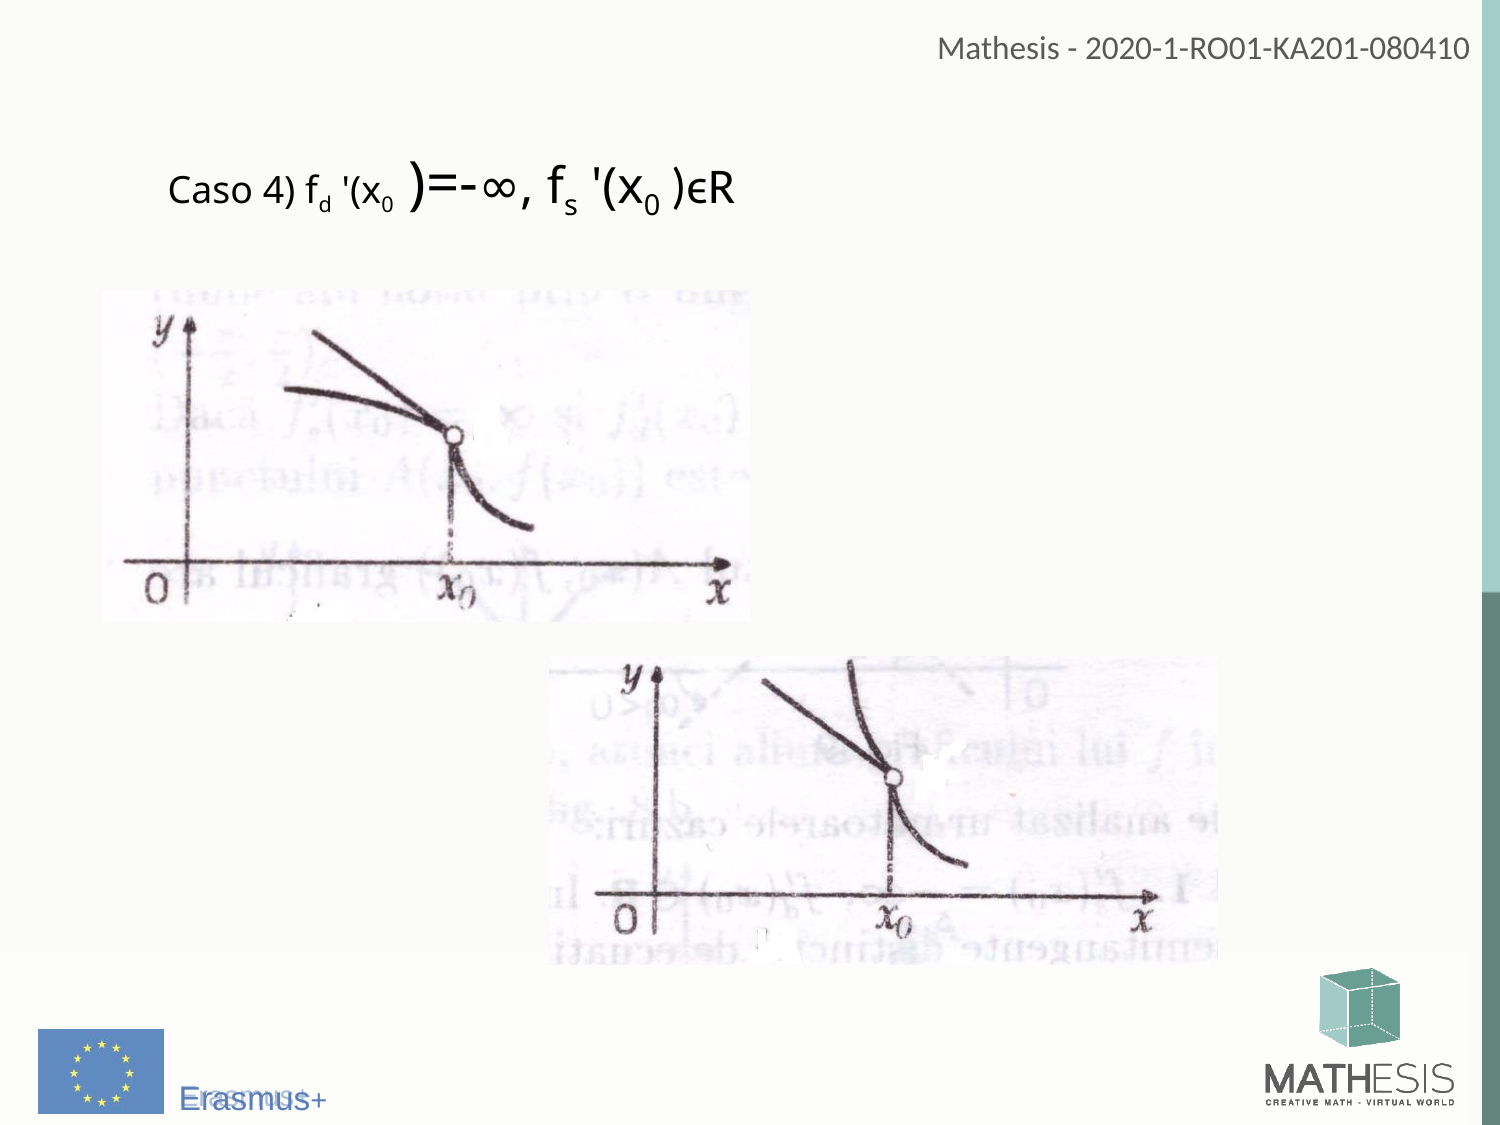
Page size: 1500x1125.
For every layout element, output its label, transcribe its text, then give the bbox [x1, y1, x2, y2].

picture [548, 656, 1218, 965]
picture [101, 290, 751, 622]
text_box Caso 4) fd '(x0 )=-∞, fs '(x0 )ϵR [152, 137, 1004, 229]
